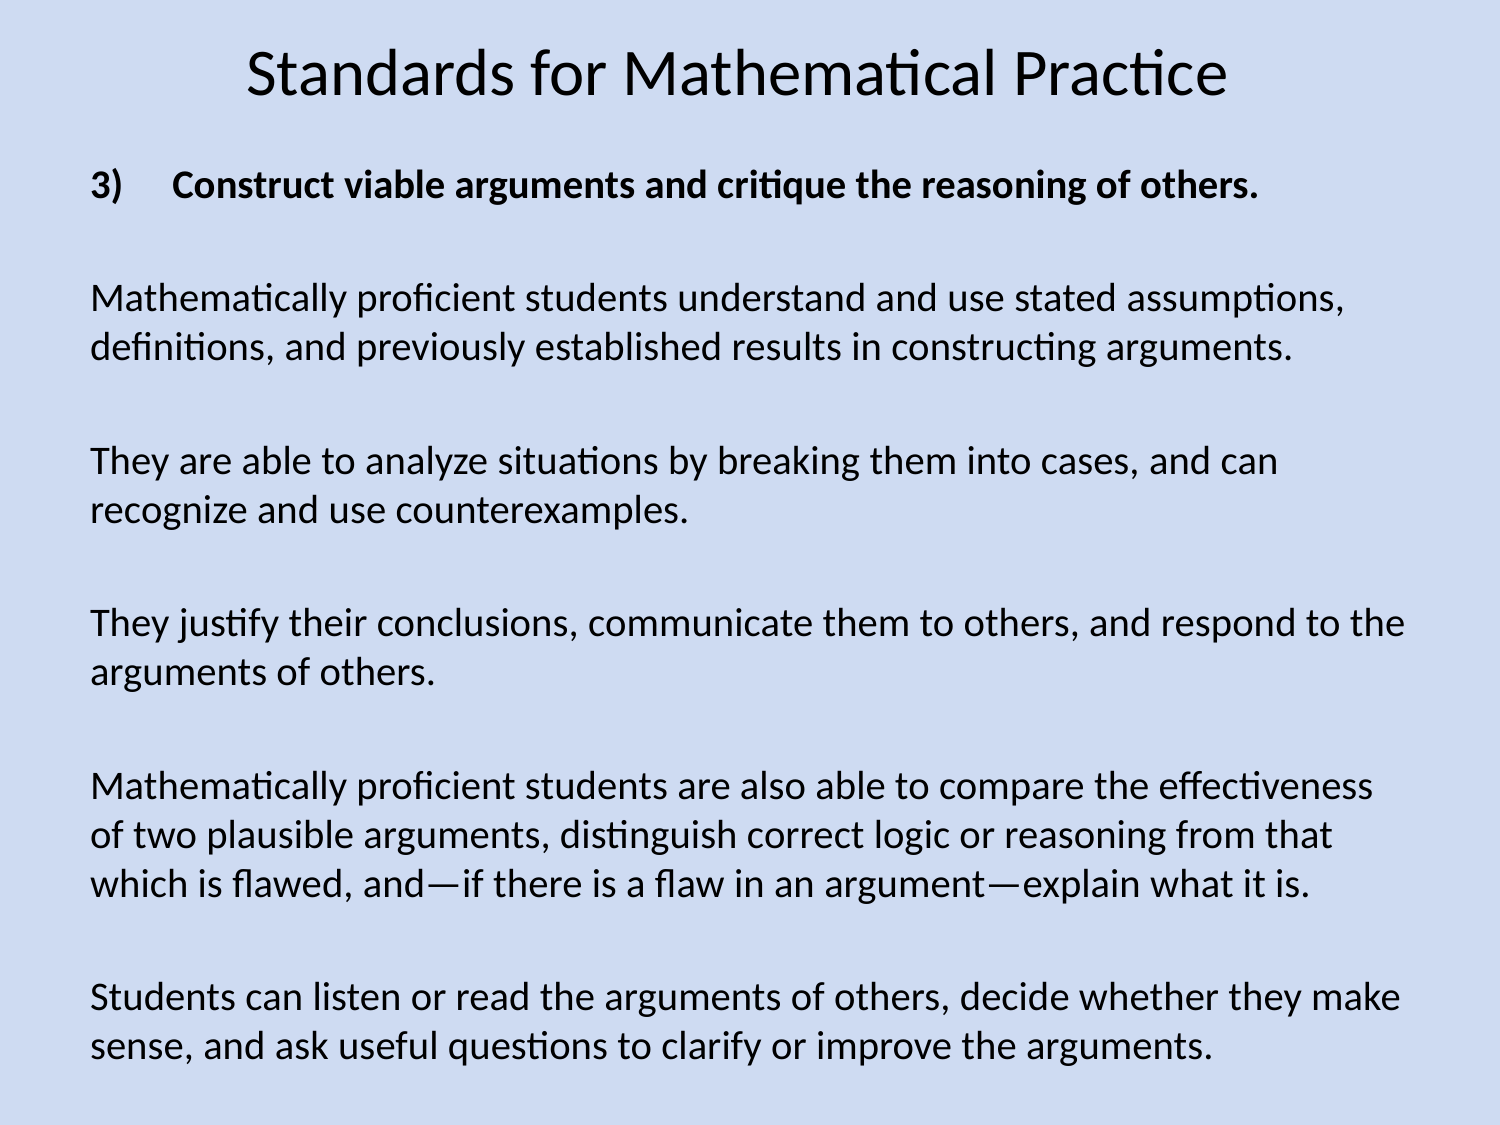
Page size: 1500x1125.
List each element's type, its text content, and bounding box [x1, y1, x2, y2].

list Construct viable arguments and critique the reasoning of others. Mathematically proficient students understand and use stated assumptions, definitions, and previously established results in constructing arguments. They are able to analyze situations by breaking them into cases, and can recognize and use counterexamples. They justify their conclusions, communicate them to others, and respond to the arguments of others. Mathematically proficient students are also able to compare the effectiveness of two plausible arguments, distinguish correct logic or reasoning from that which is flawed, and—if there is a flaw in an argument—explain what it is. Students can listen or read the arguments of others, decide whether they make sense, and ask useful questions to clarify or improve the arguments. [75, 149, 1425, 1100]
title Standards for Mathematical Practice [62, 0, 1413, 163]
